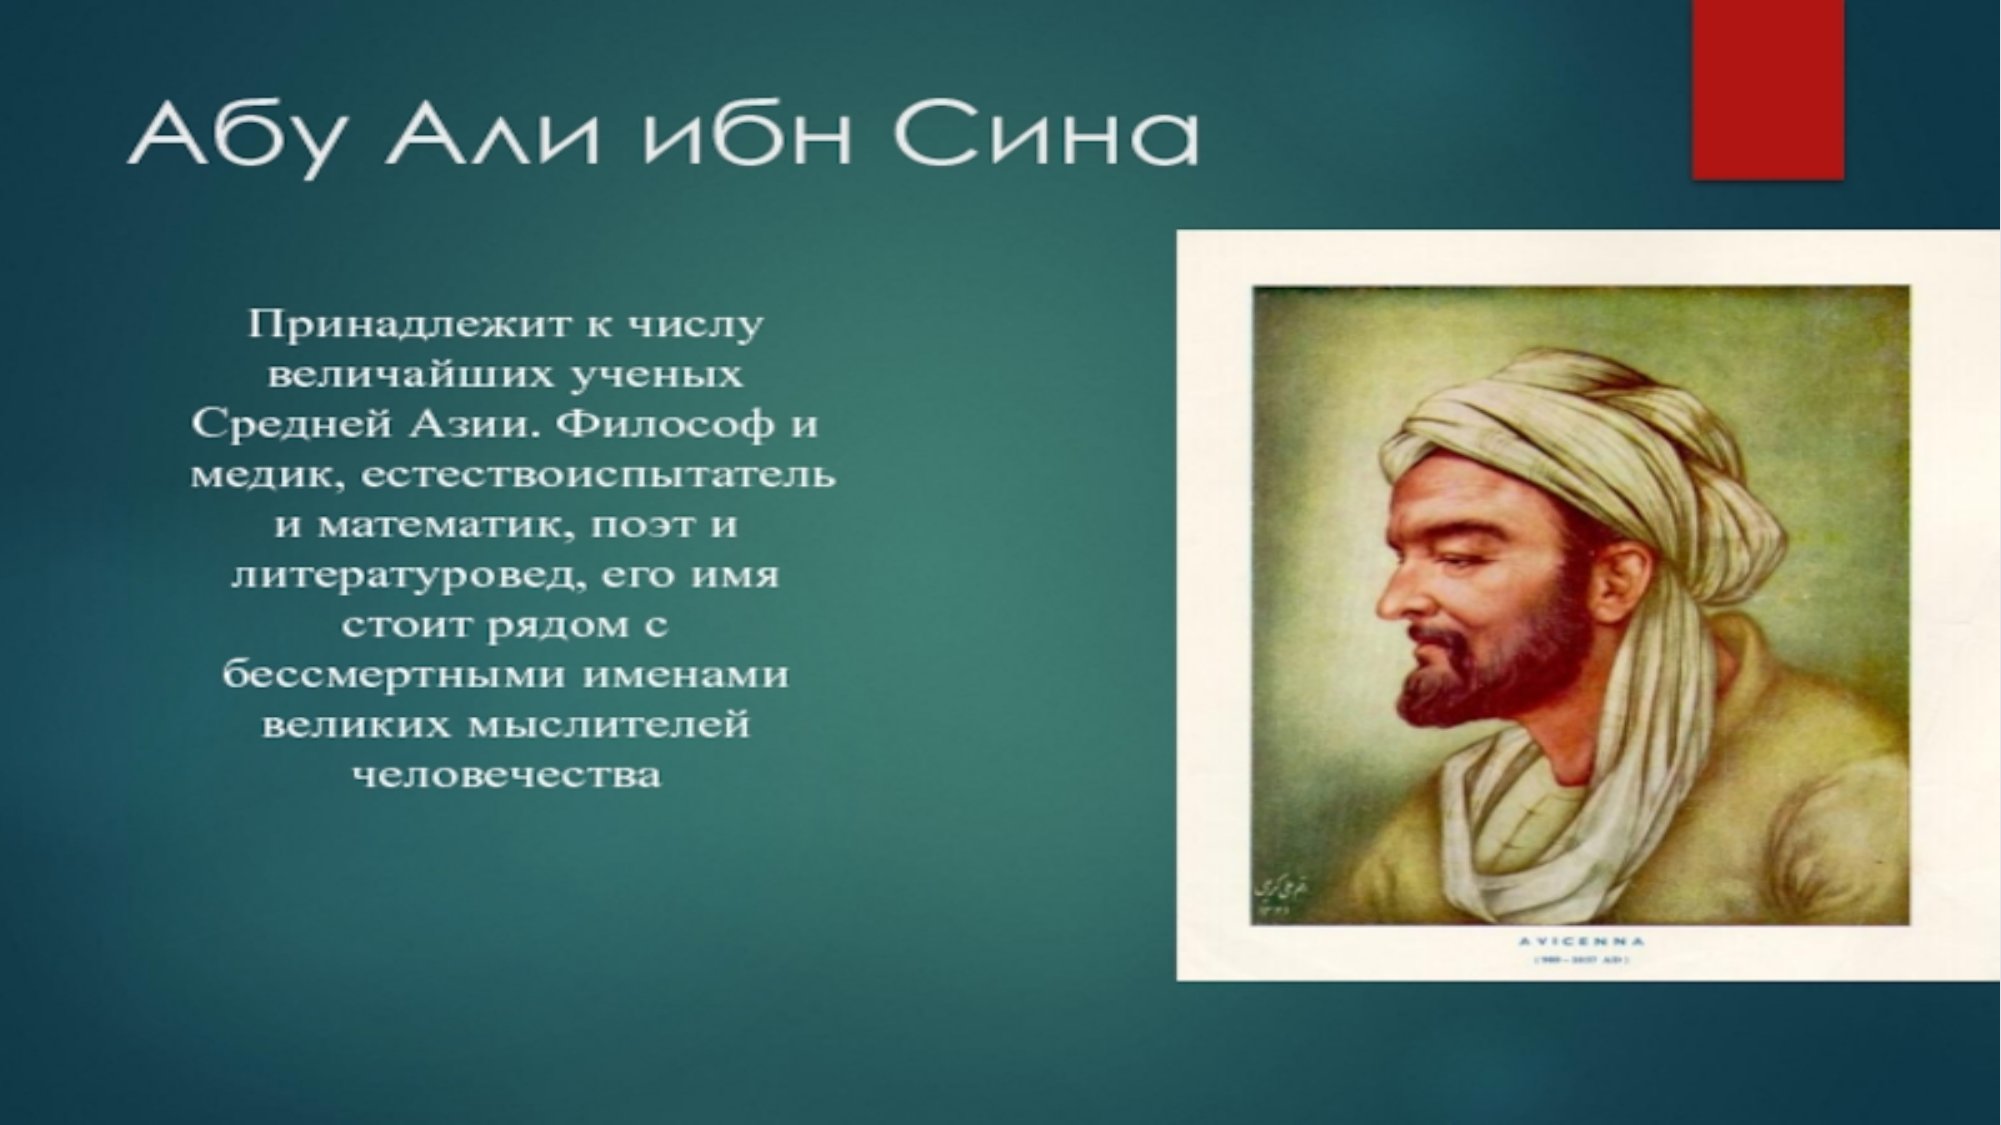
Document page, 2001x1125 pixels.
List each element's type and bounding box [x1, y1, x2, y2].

list [0, 0, 2000, 1125]
